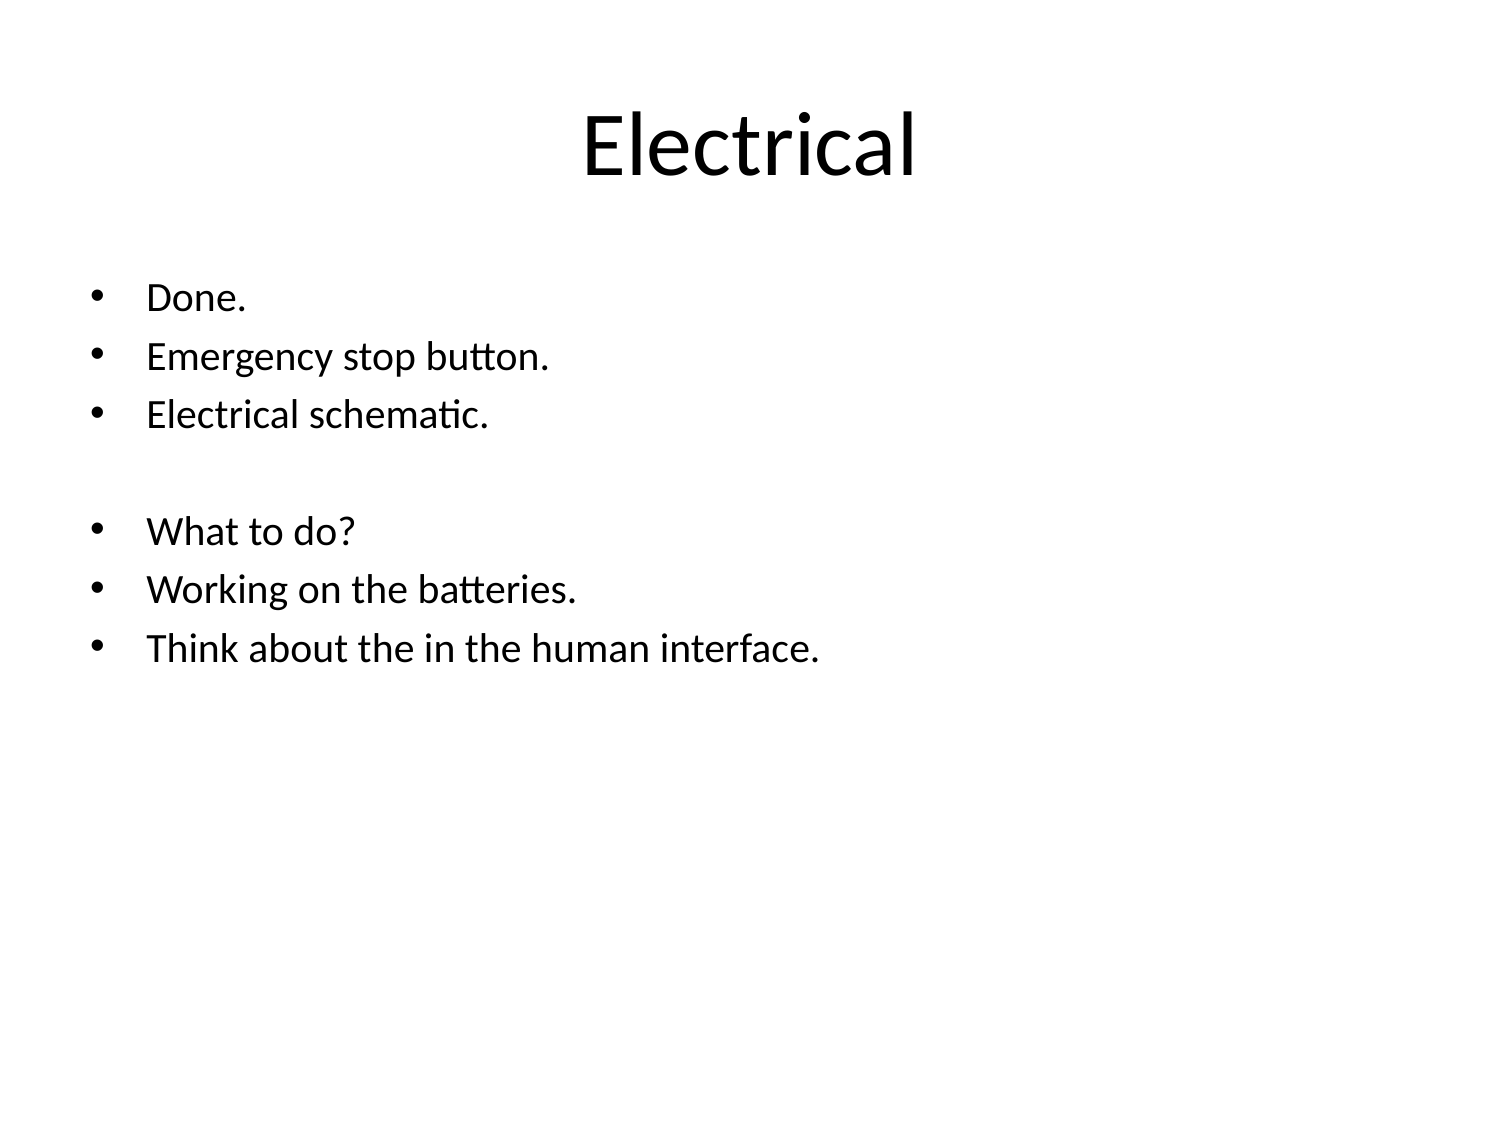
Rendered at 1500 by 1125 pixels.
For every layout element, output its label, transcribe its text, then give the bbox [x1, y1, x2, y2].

list Done. Emergency stop button. Electrical schematic. What to do? Working on the batteries. Think about the in the human interface. [75, 262, 1425, 1005]
title Electrical [75, 45, 1425, 233]
